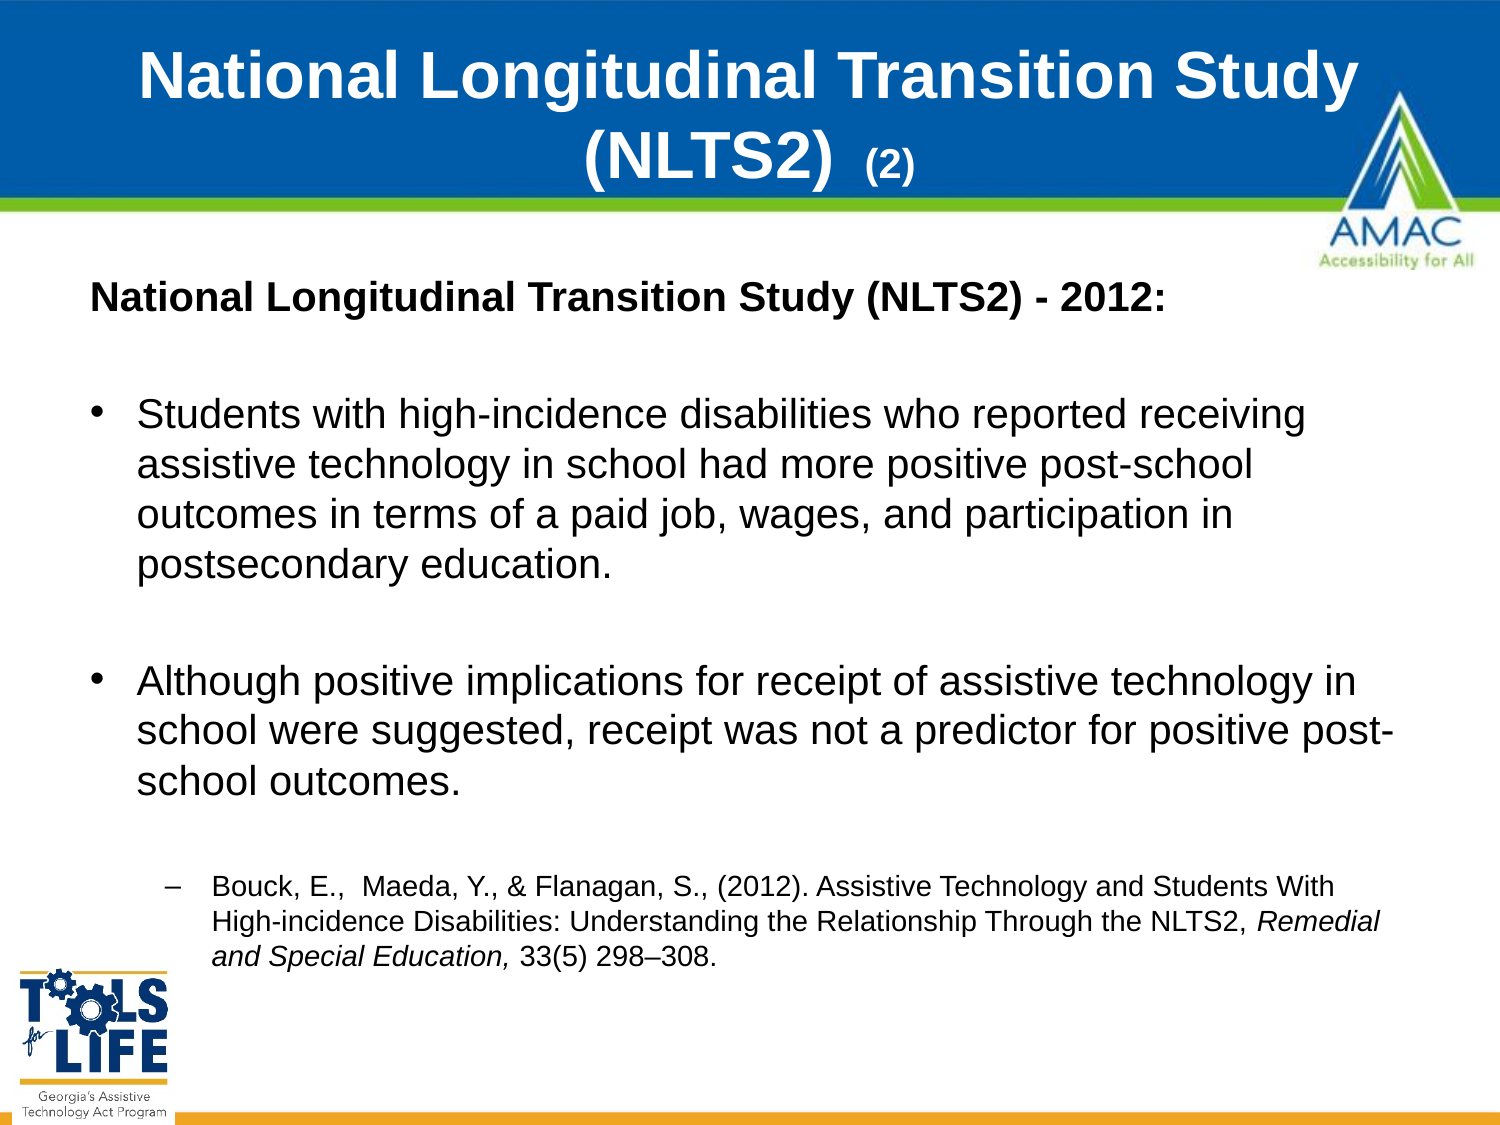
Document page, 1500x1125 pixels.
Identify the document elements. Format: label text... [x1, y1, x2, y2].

picture [12, 962, 175, 1125]
title National Longitudinal Transition Study (NLTS2) (2) [75, 24, 1425, 175]
list National Longitudinal Transition Study (NLTS2) - 2012: Students with high-incidence disabilities who reported receiving assistive technology in school had more positive post-school outcomes in terms of a paid job, wages, and participation in postsecondary education. Although positive implications for receipt of assistive technology in school were suggested, receipt was not a predictor for positive post-school outcomes. Bouck, E., Maeda, Y., & Flanagan, S., (2012). Assistive Technology and Students With High-incidence Disabilities: Understanding the Relationship Through the NLTS2, Remedial and Special Education, 33(5) 298–308. [75, 262, 1425, 1005]
picture [0, 0, 1500, 270]
